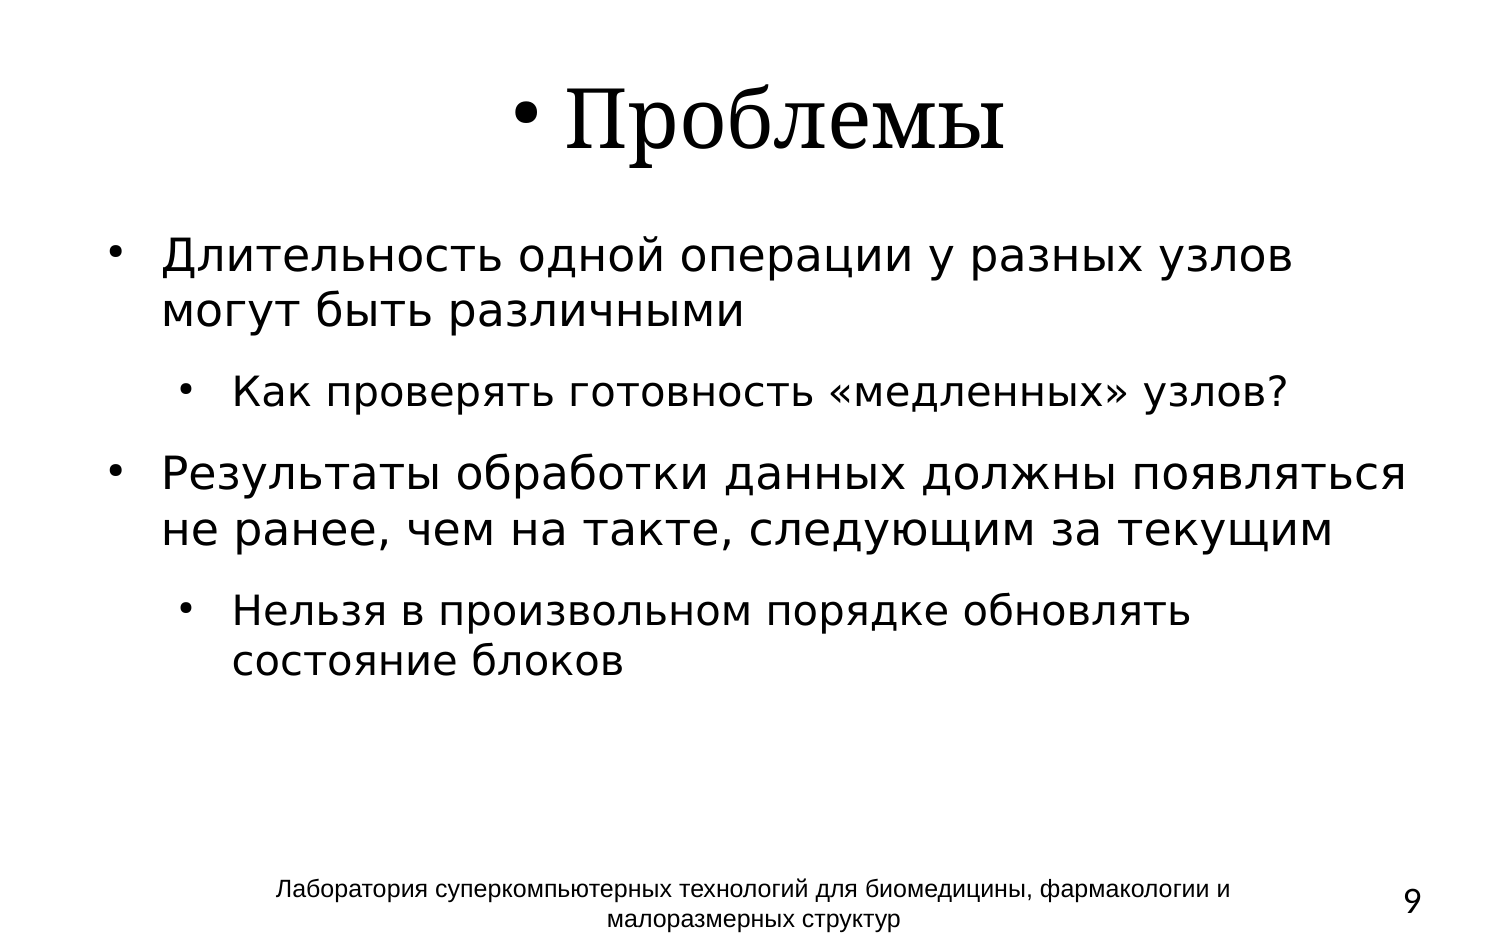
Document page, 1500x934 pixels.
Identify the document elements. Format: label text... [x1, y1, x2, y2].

text_box Лаборатория суперкомпьютерных технологий для биомедицины, фармакологии и малоразмерных структур [171, 864, 1338, 915]
list Длительность одной операции у разных узлов могут быть различными Как проверять готовность «медленных» узлов? Результаты обработки данных должны появляться не ранее, чем на такте, следующим за текущим Нельзя в произвольном порядке обновлять состояние блоков [75, 217, 1447, 760]
title Проблемы [75, 29, 1425, 201]
text_box 9 [1387, 868, 1473, 918]
